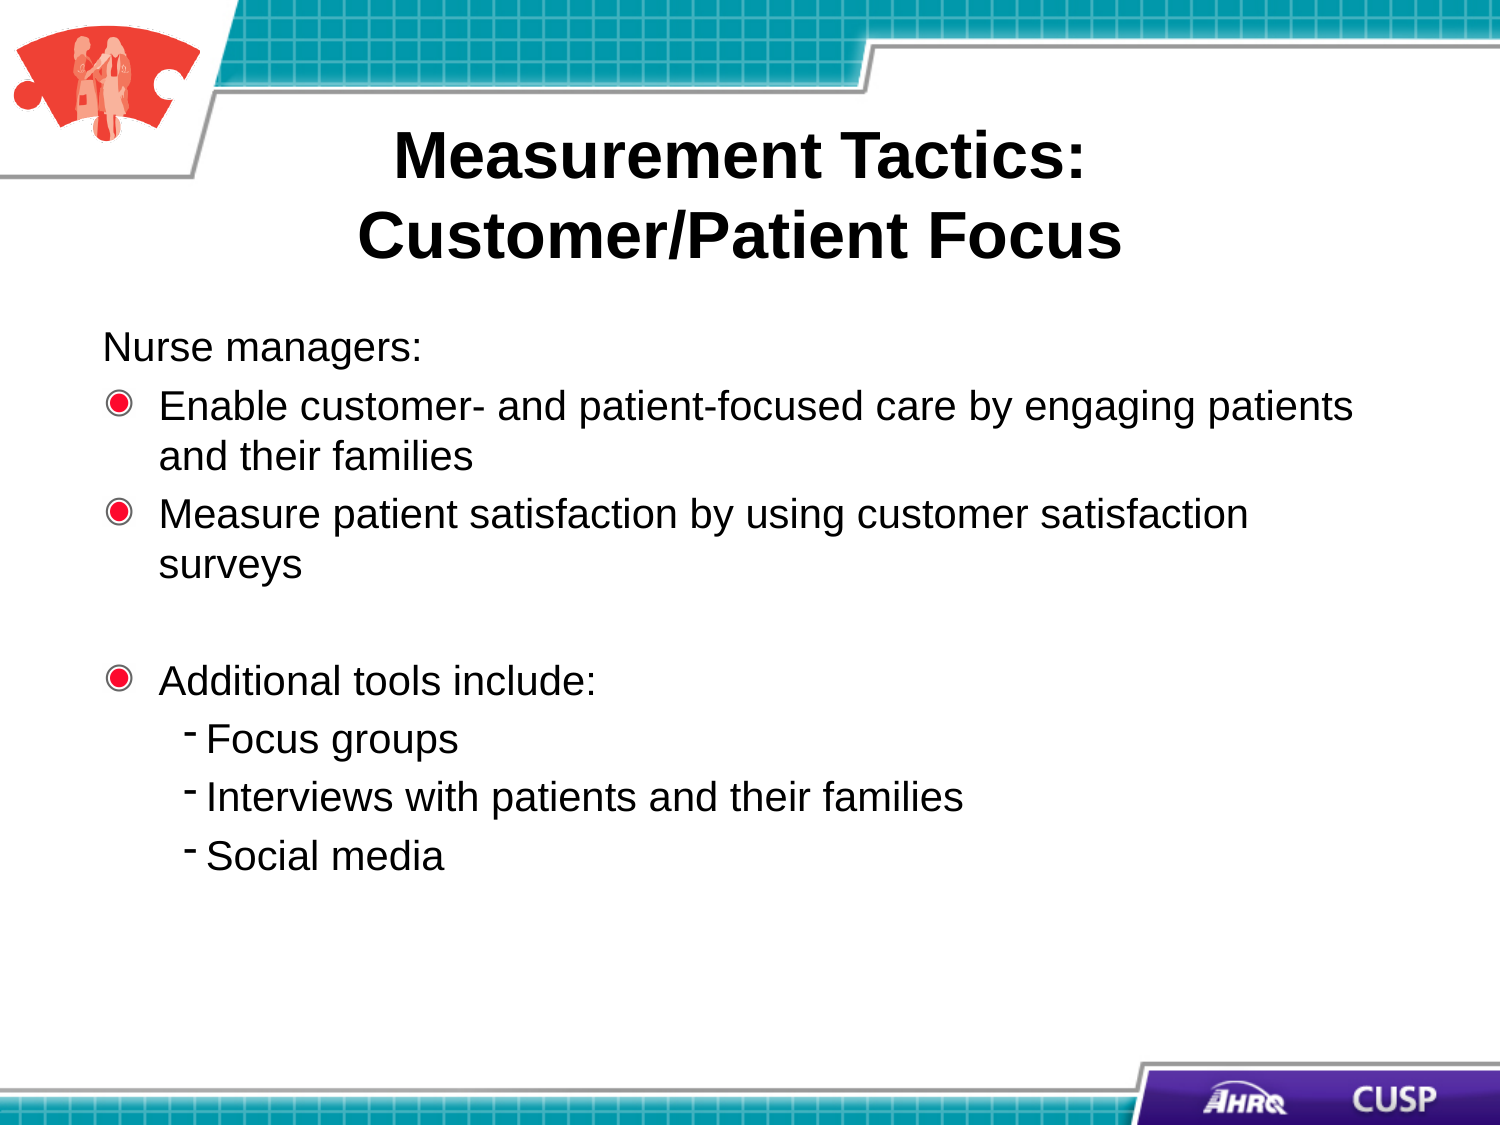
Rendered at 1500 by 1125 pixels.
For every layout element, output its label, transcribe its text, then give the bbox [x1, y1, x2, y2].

picture [0, 263, 1500, 1125]
title Measurement Tactics: Customer/Patient Focus [0, 121, 1500, 263]
picture [0, 0, 1500, 121]
list Nurse managers: Enable customer- and patient-focused care by engaging patients and their families Measure patient satisfaction by using customer satisfaction surveys Additional tools include: Focus groups Interviews with patients and their families Social media [87, 312, 1400, 950]
